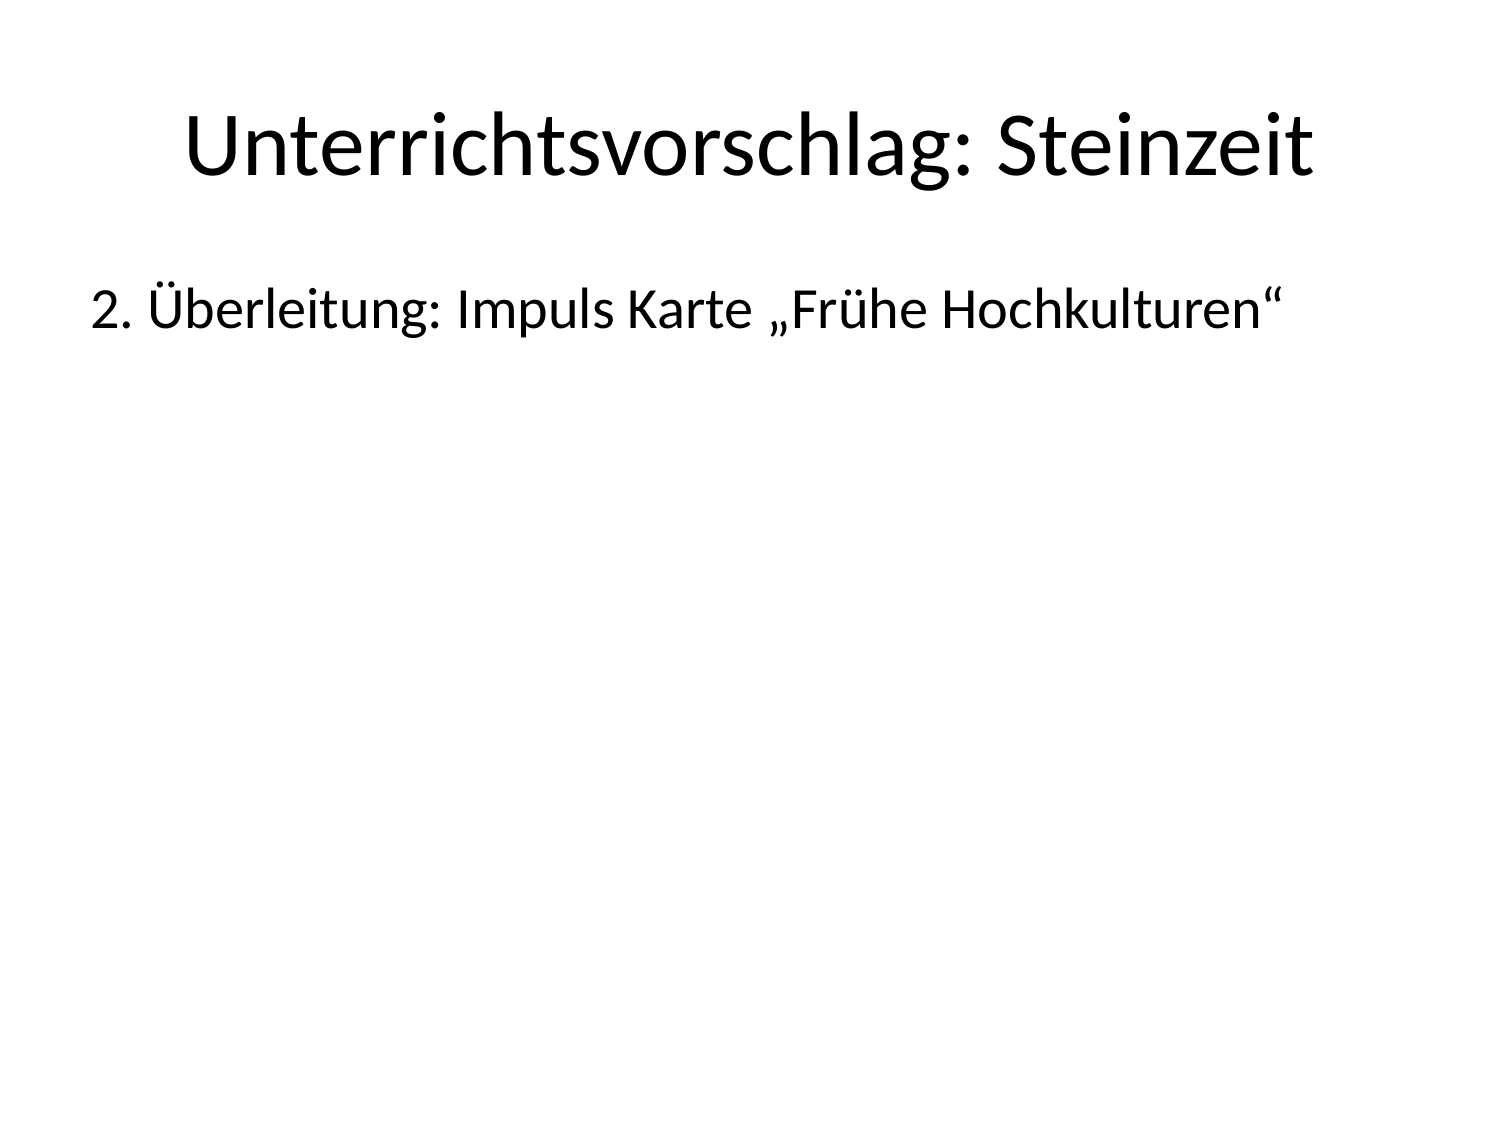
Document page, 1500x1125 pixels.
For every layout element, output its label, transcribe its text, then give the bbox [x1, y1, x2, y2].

list 2. Überleitung: Impuls Karte „Frühe Hochkulturen“ [75, 262, 1425, 1005]
title Unterrichtsvorschlag: Steinzeit [75, 45, 1425, 233]
